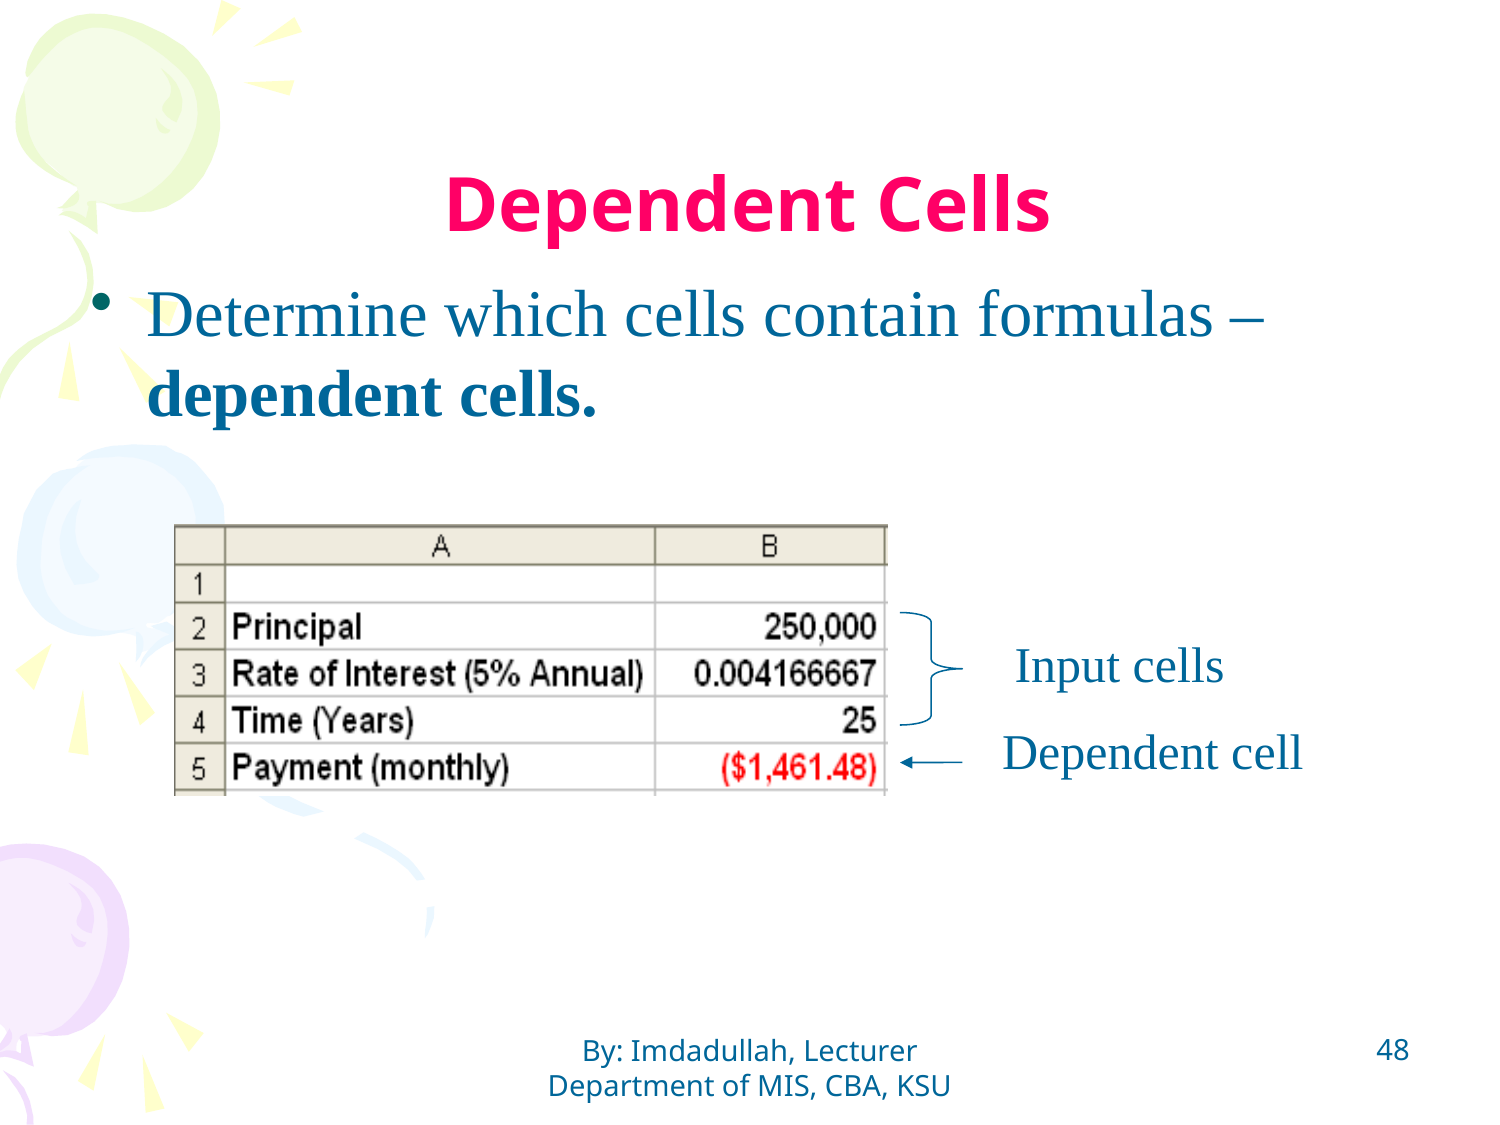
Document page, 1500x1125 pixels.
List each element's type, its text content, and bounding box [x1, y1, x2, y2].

picture [174, 524, 888, 796]
text_box [900, 756, 963, 769]
text_box Dependent cell [987, 712, 1319, 788]
text_box [899, 612, 963, 726]
text_box Input cells [999, 624, 1240, 700]
footer By: Imdadullah, Lecturer Department of MIS, CBA, KSU [512, 1024, 988, 1101]
list Determine which cells contain formulas – dependent cells. [74, 262, 1426, 994]
slide_number 48 [1074, 1023, 1426, 1100]
title Dependent Cells [49, 133, 1446, 256]
